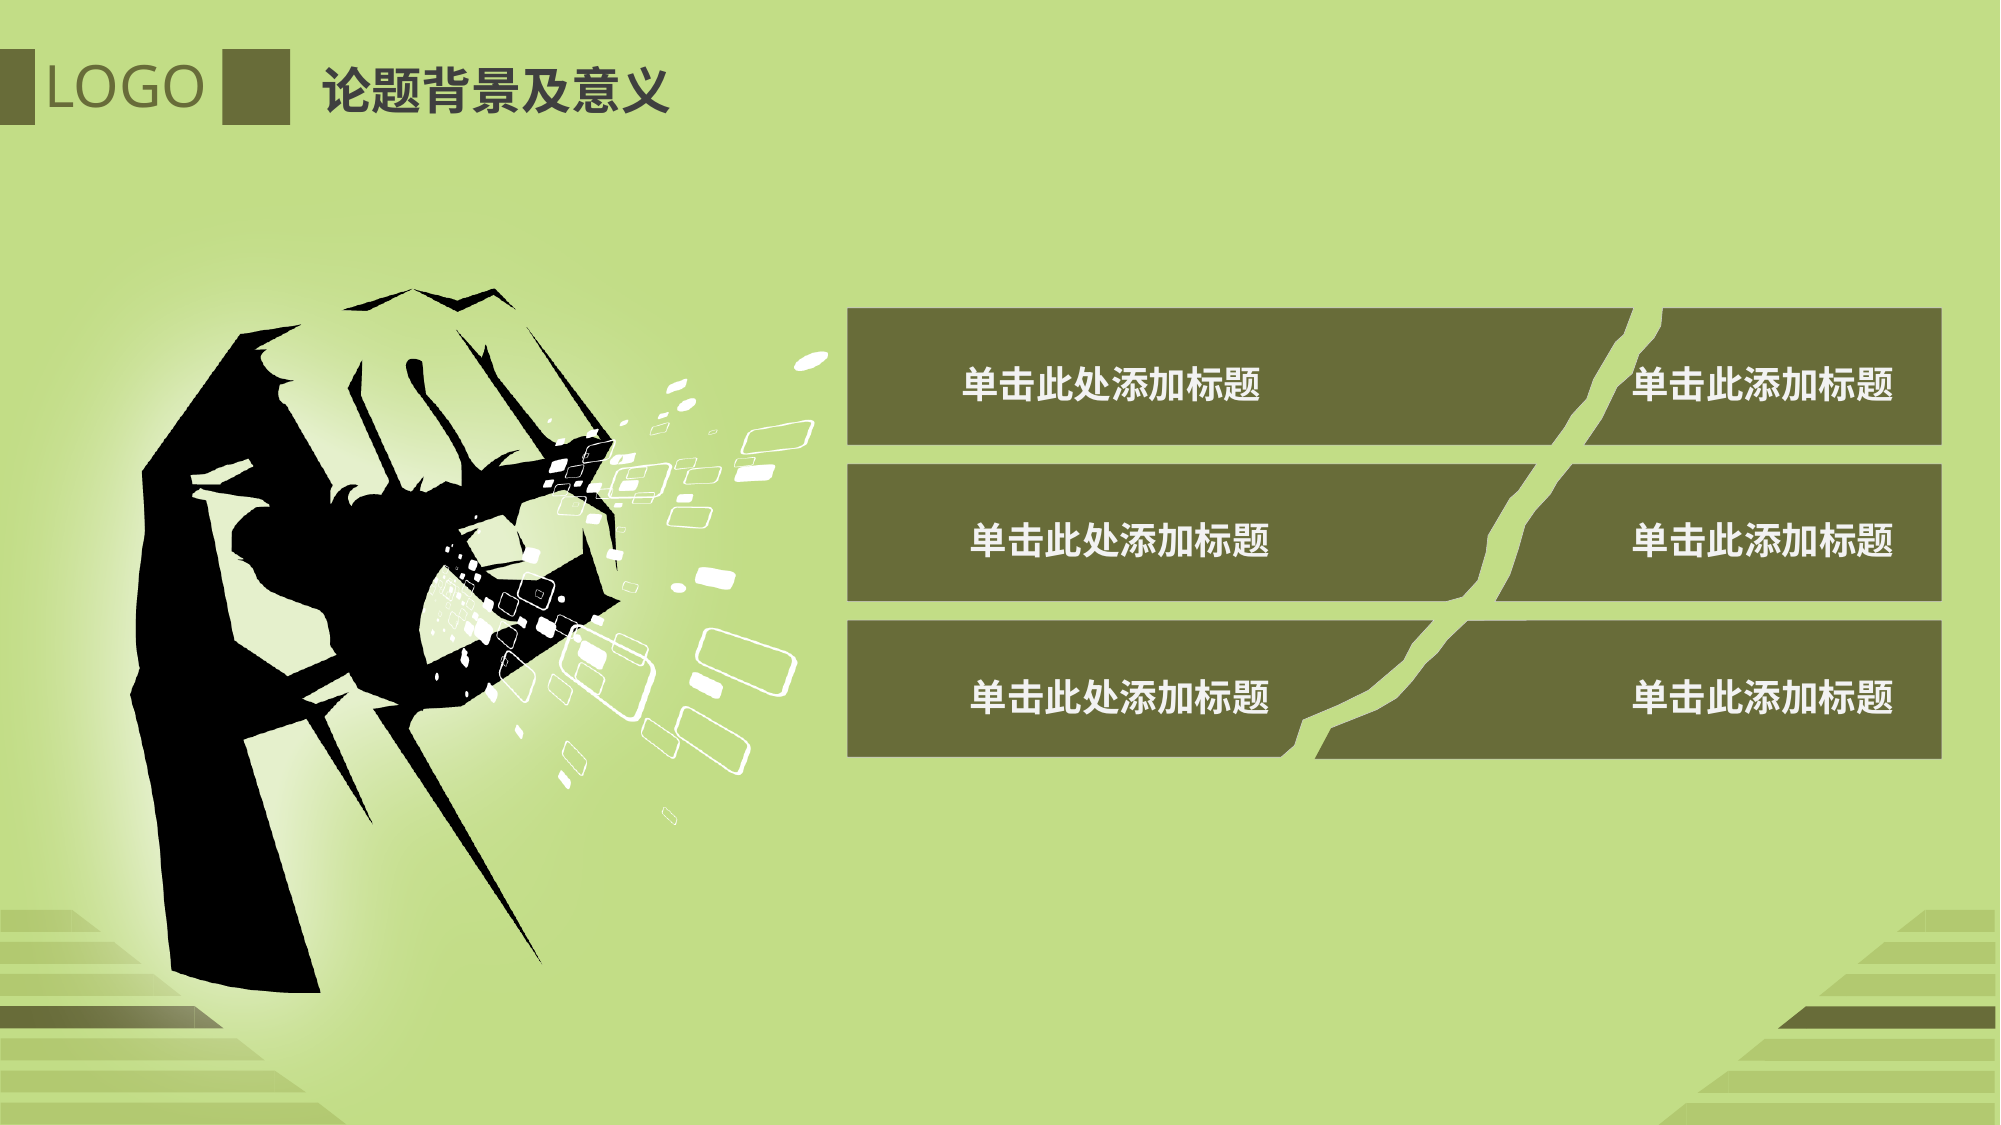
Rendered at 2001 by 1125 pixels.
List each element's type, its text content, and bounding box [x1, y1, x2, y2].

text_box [1583, 307, 1943, 446]
text_box [222, 49, 291, 125]
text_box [846, 307, 1582, 446]
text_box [1658, 909, 1996, 1125]
text_box LOGO [29, 41, 233, 127]
text_box [0, 0, 2000, 1125]
text_box [0, 49, 35, 125]
picture [0, 160, 889, 1125]
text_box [846, 619, 1313, 758]
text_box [1494, 463, 1943, 602]
text_box 论题背景及意义 [306, 51, 739, 127]
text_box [1314, 619, 1943, 760]
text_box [846, 463, 1493, 602]
